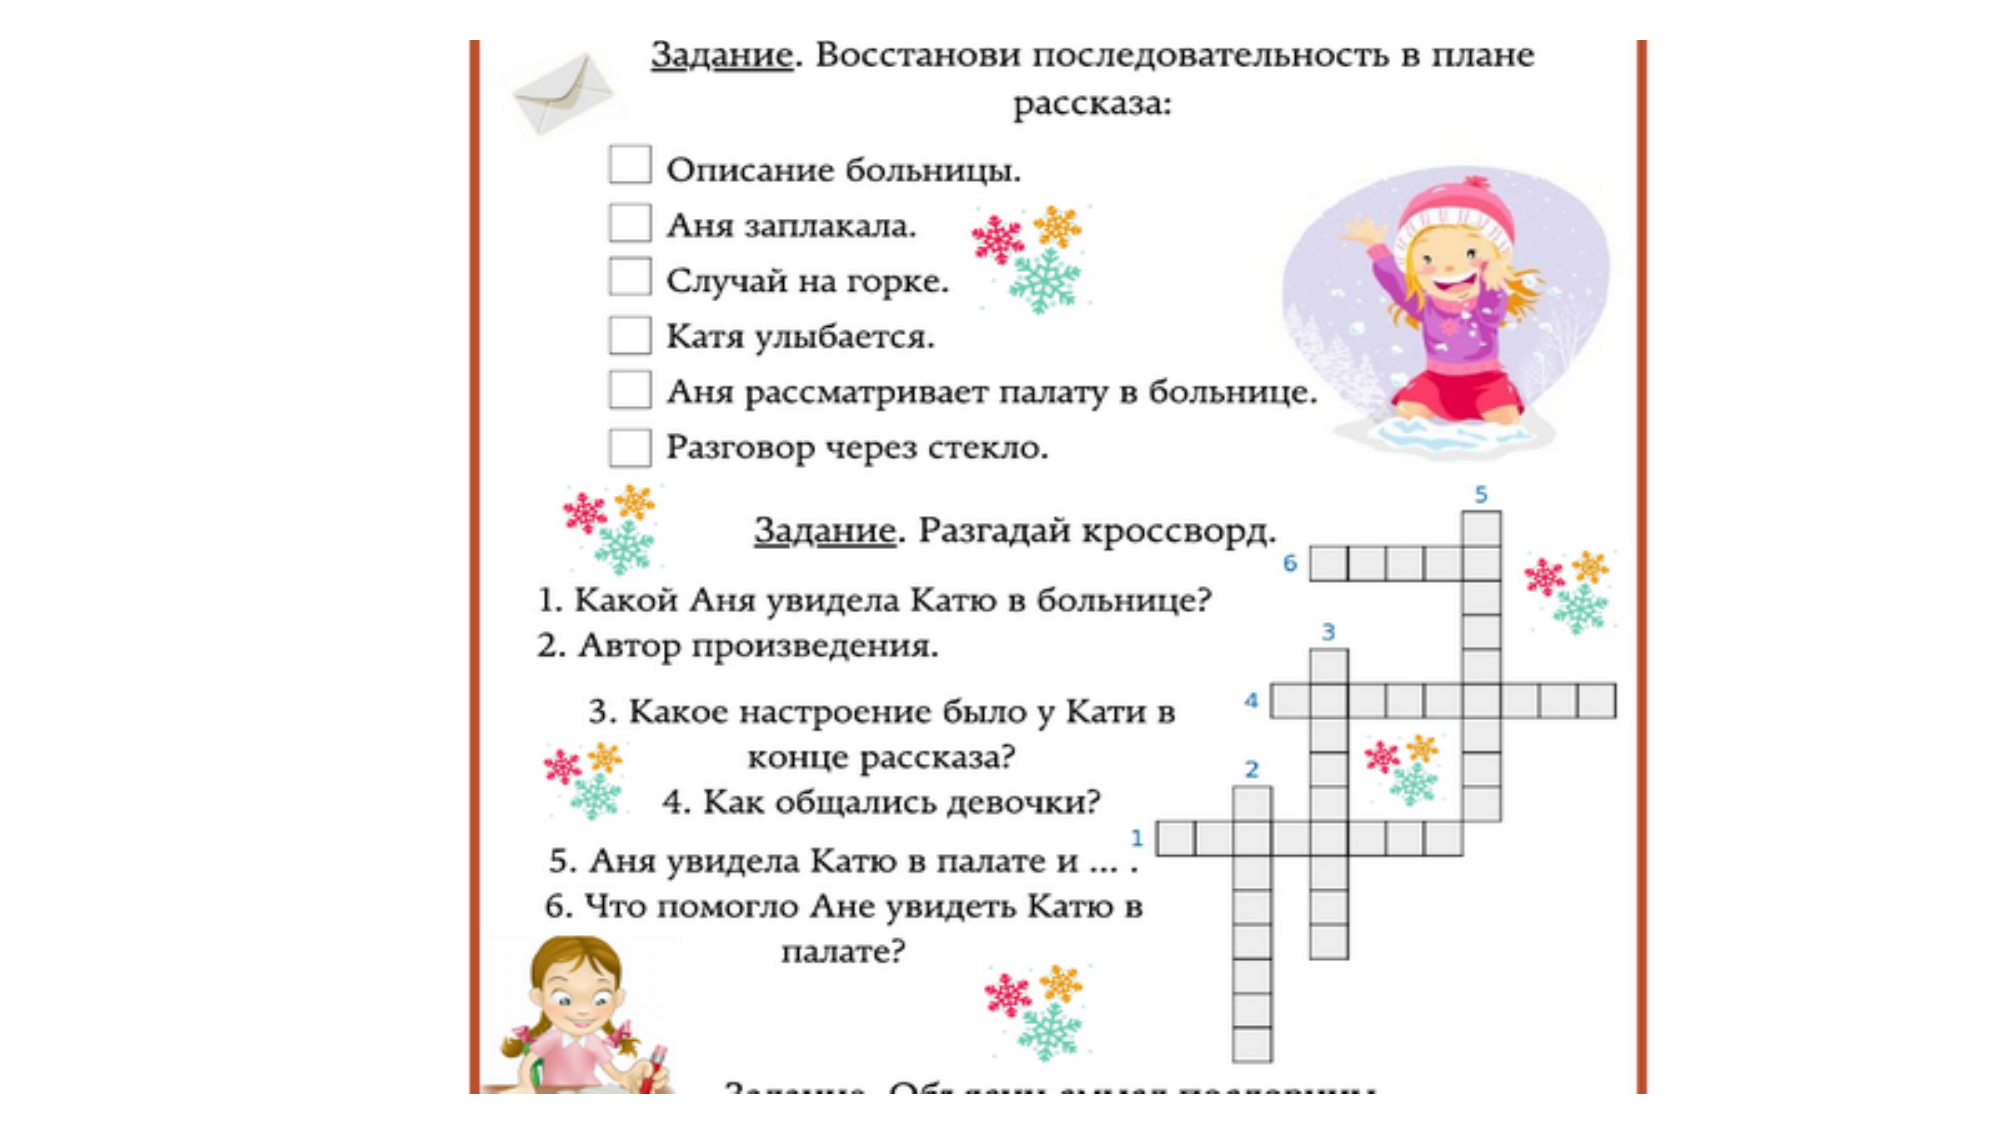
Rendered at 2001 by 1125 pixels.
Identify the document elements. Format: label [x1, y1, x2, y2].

picture [468, 40, 1660, 1094]
